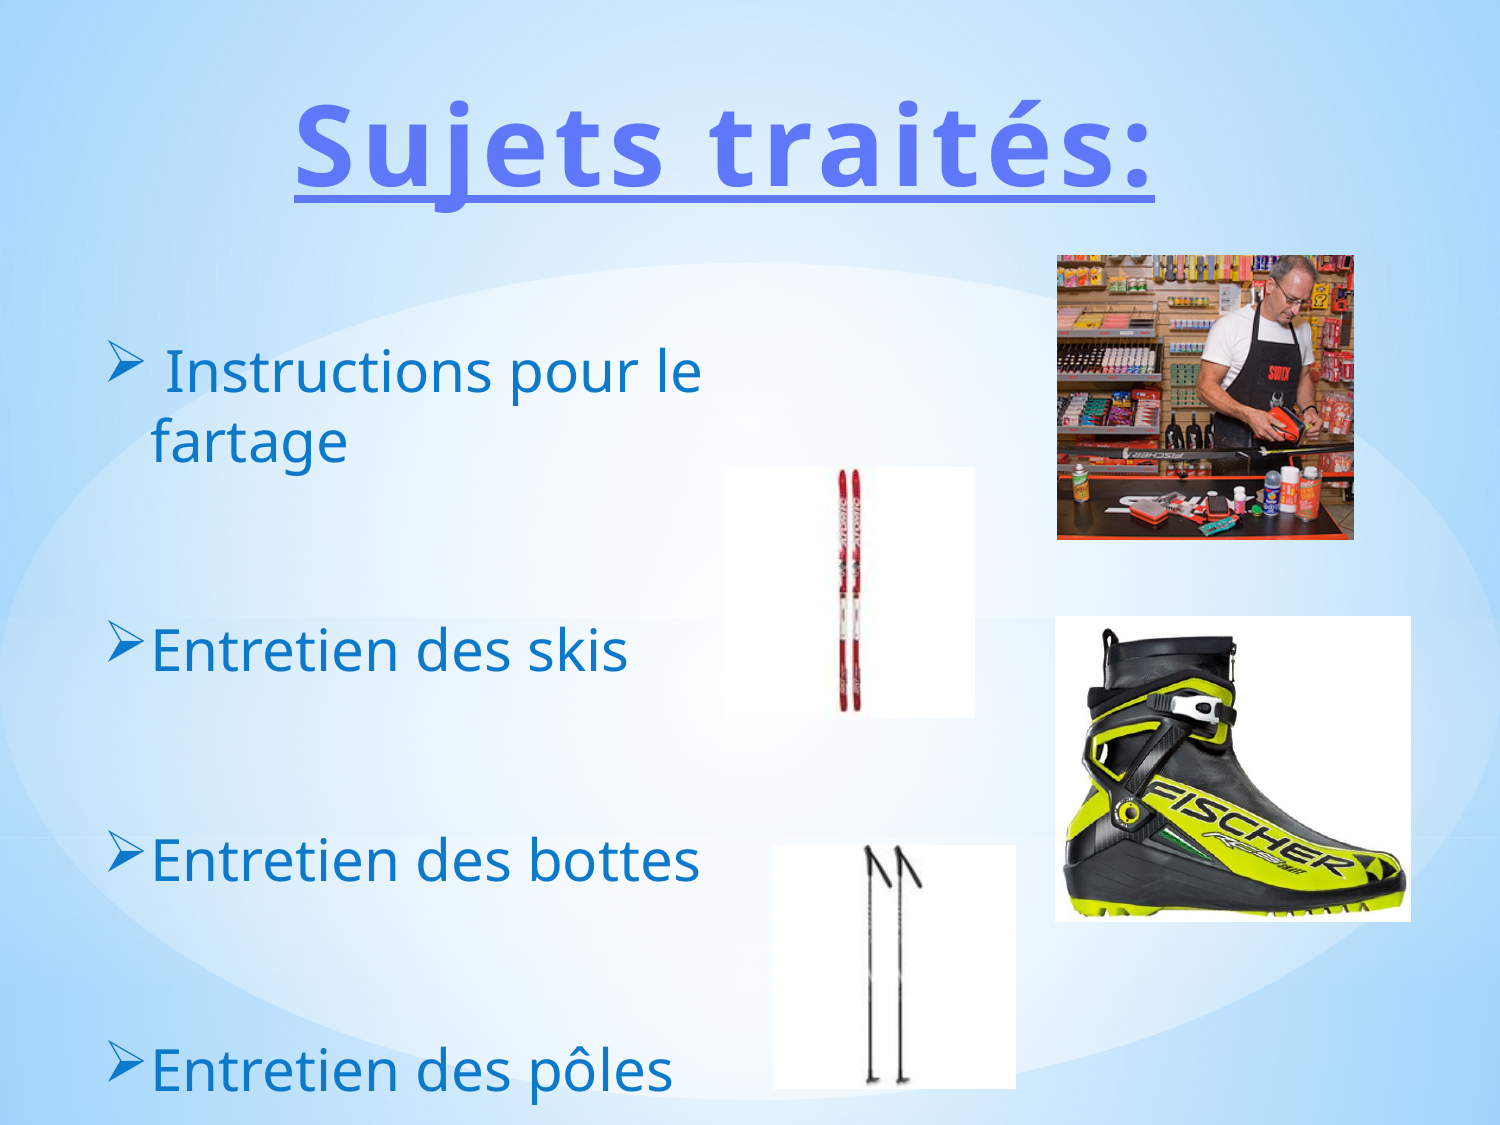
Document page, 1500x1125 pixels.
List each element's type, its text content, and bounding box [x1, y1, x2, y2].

picture [1056, 255, 1354, 540]
picture [1055, 616, 1411, 922]
text_box Sujets traités: [278, 66, 1171, 217]
picture [773, 845, 1017, 1089]
text_box Instructions pour le fartage Entretien des skis Entretien des bottes Entretien des pôles [88, 326, 928, 1111]
picture [724, 467, 975, 719]
